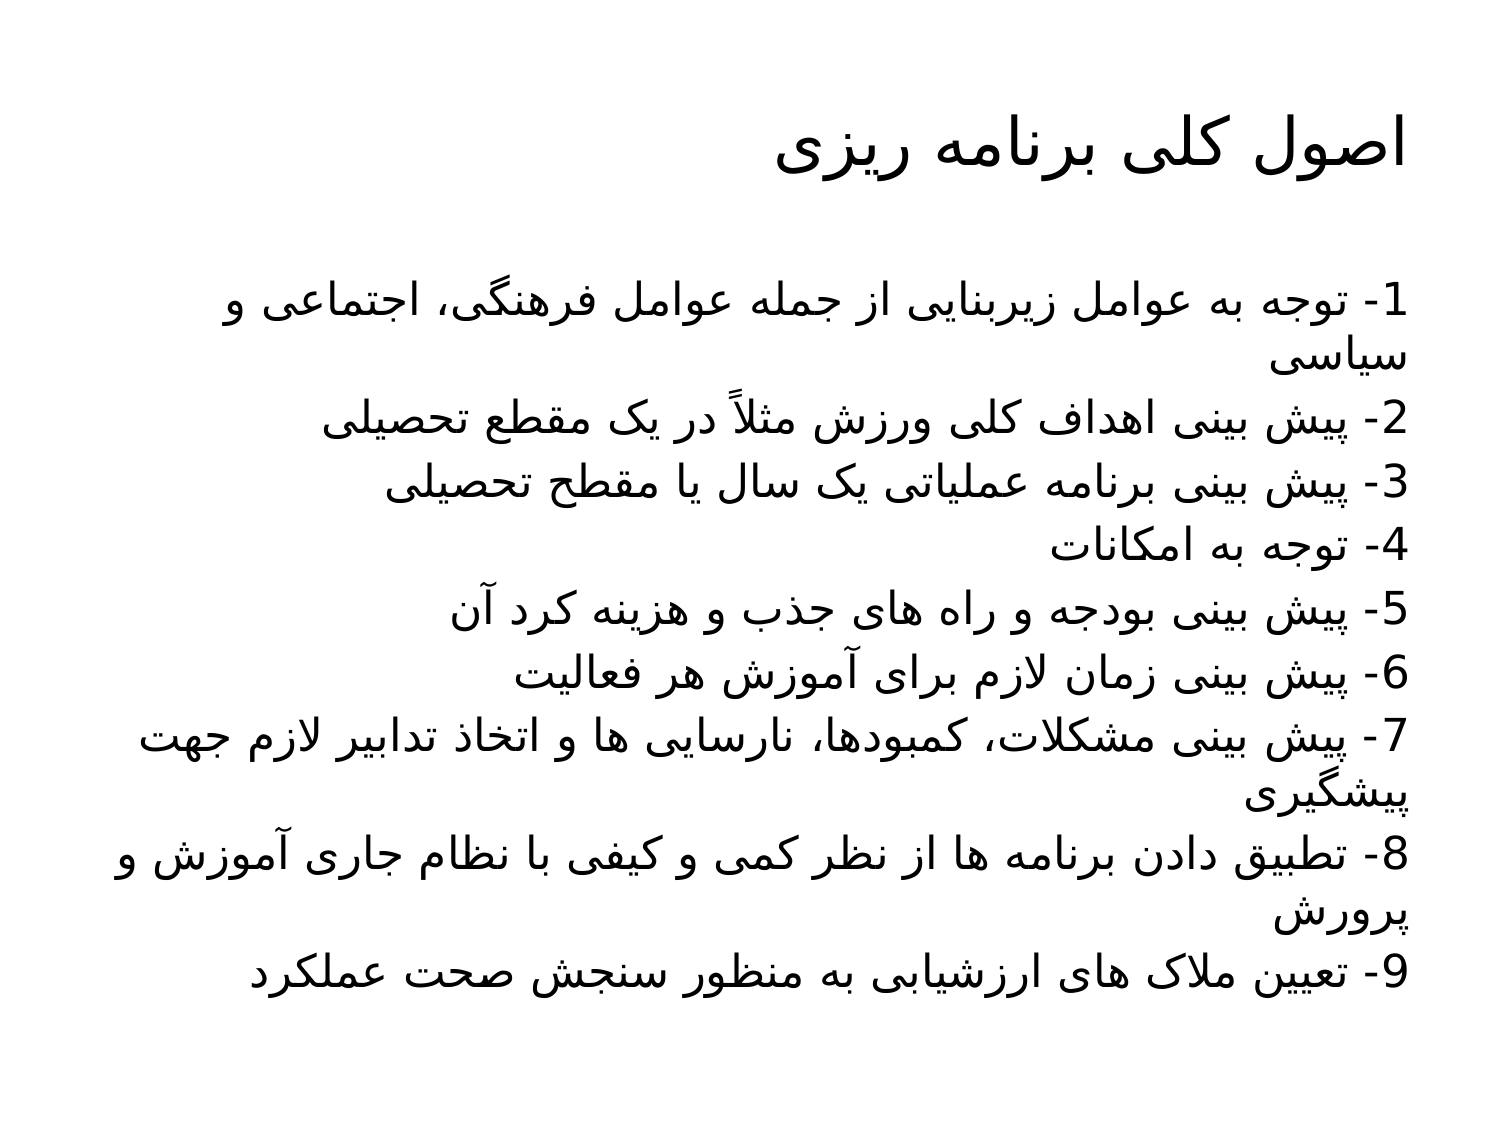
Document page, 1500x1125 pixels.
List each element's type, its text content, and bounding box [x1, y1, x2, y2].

list 1- توجه به عوامل زیربنایی از جمله عوامل فرهنگی، اجتماعی و سیاسی 2- پیش بینی اهداف کلی ورزش مثلاً در یک مقطع تحصیلی 3- پیش بینی برنامه عملیاتی یک سال یا مقطح تحصیلی 4- توجه به امکانات 5- پیش بینی بودجه و راه های جذب و هزینه کرد آن 6- پیش بینی زمان لازم برای آموزش هر فعالیت 7- پیش بینی مشکلات، کمبودها، نارسایی ها و اتخاذ تدابیر لازم جهت پیشگیری 8- تطبیق دادن برنامه ها از نظر کمی و کیفی با نظام جاری آموزش و پرورش 9- تعیین ملاک های ارزشیابی به منظور سنجش صحت عملکرد [75, 262, 1425, 1005]
title اصول کلی برنامه ریزی [75, 45, 1425, 233]
